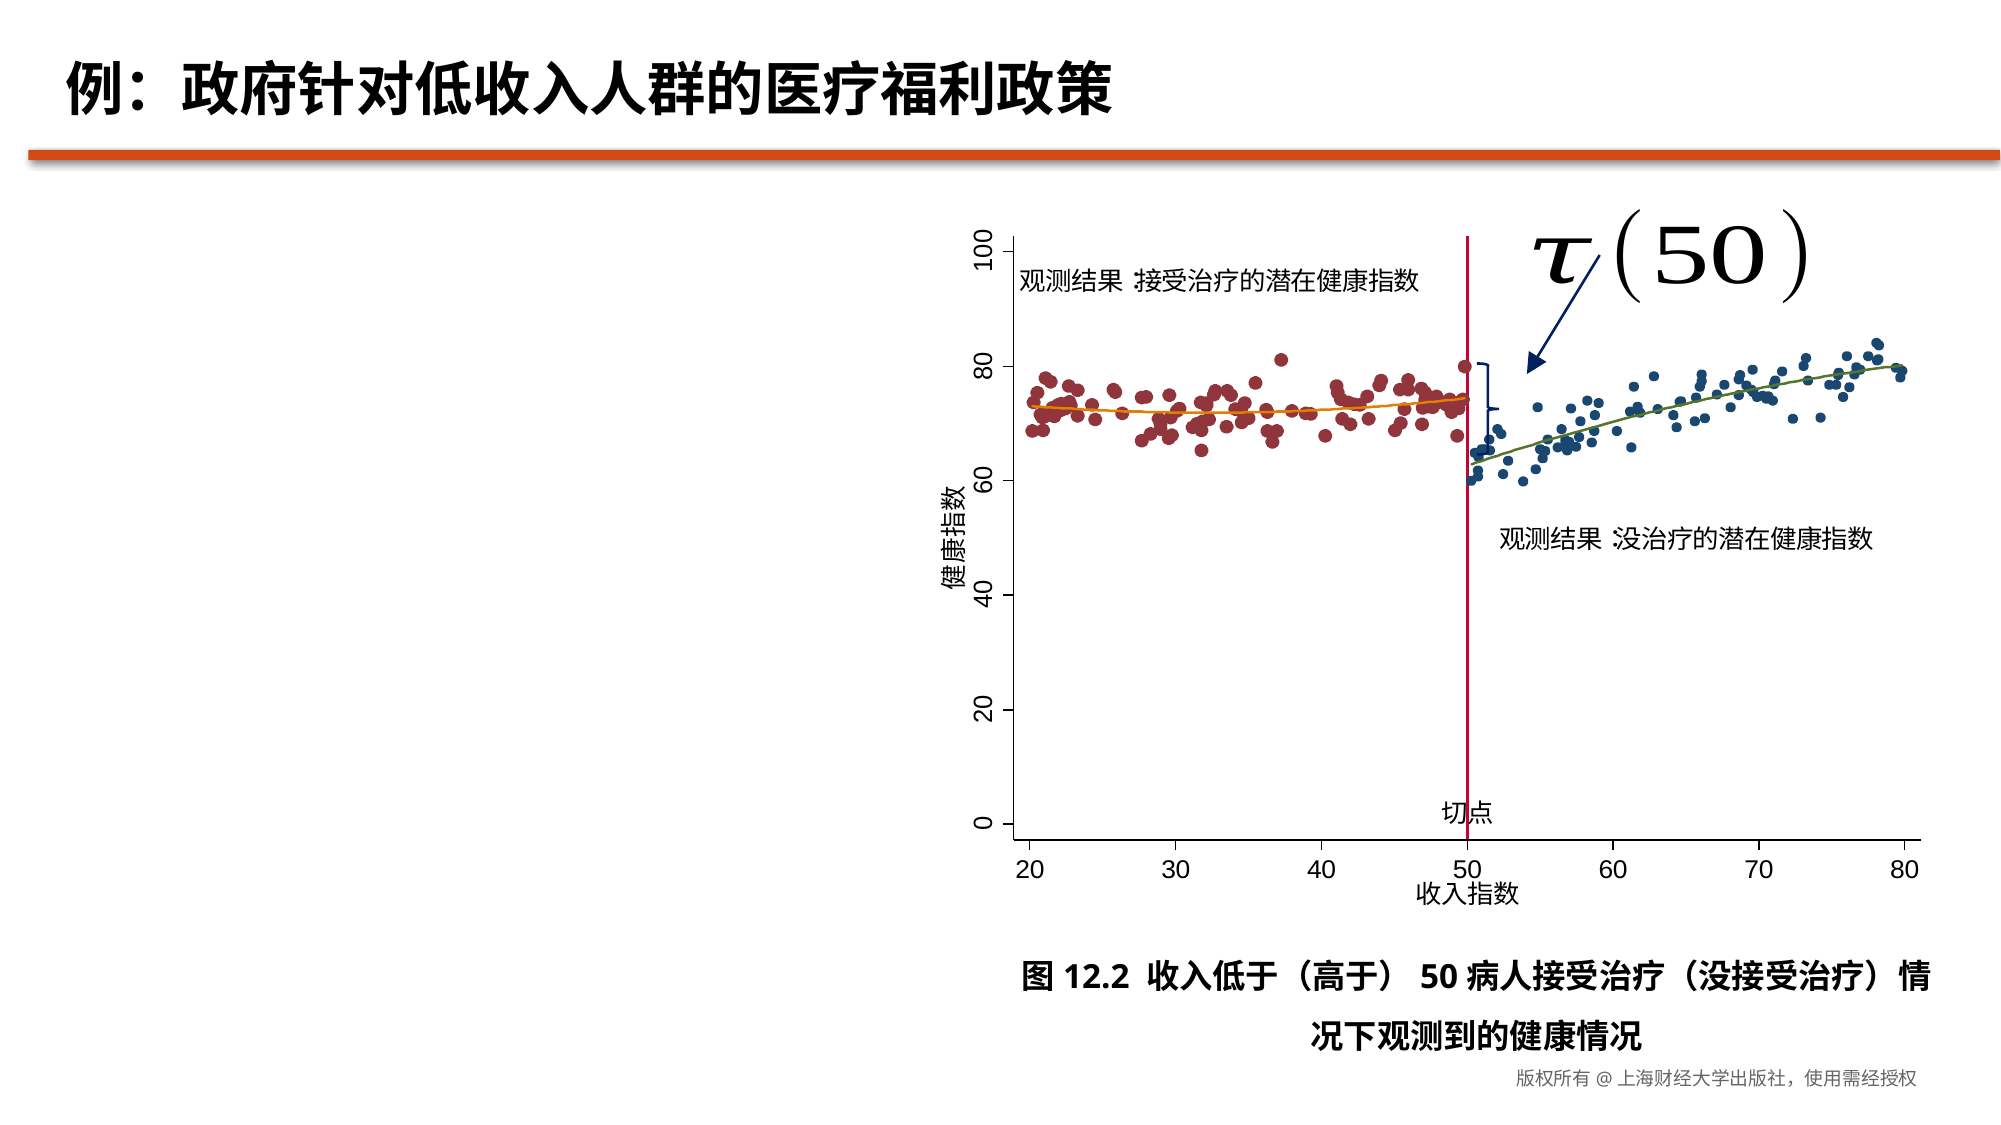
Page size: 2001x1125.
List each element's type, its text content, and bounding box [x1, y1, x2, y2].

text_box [902, 202, 1956, 1051]
title 例：政府针对低收入人群的医疗福利政策 [50, 50, 1825, 138]
footer 版权所有@上海财经大学出版社，使用需经授权 [1483, 1060, 1950, 1109]
